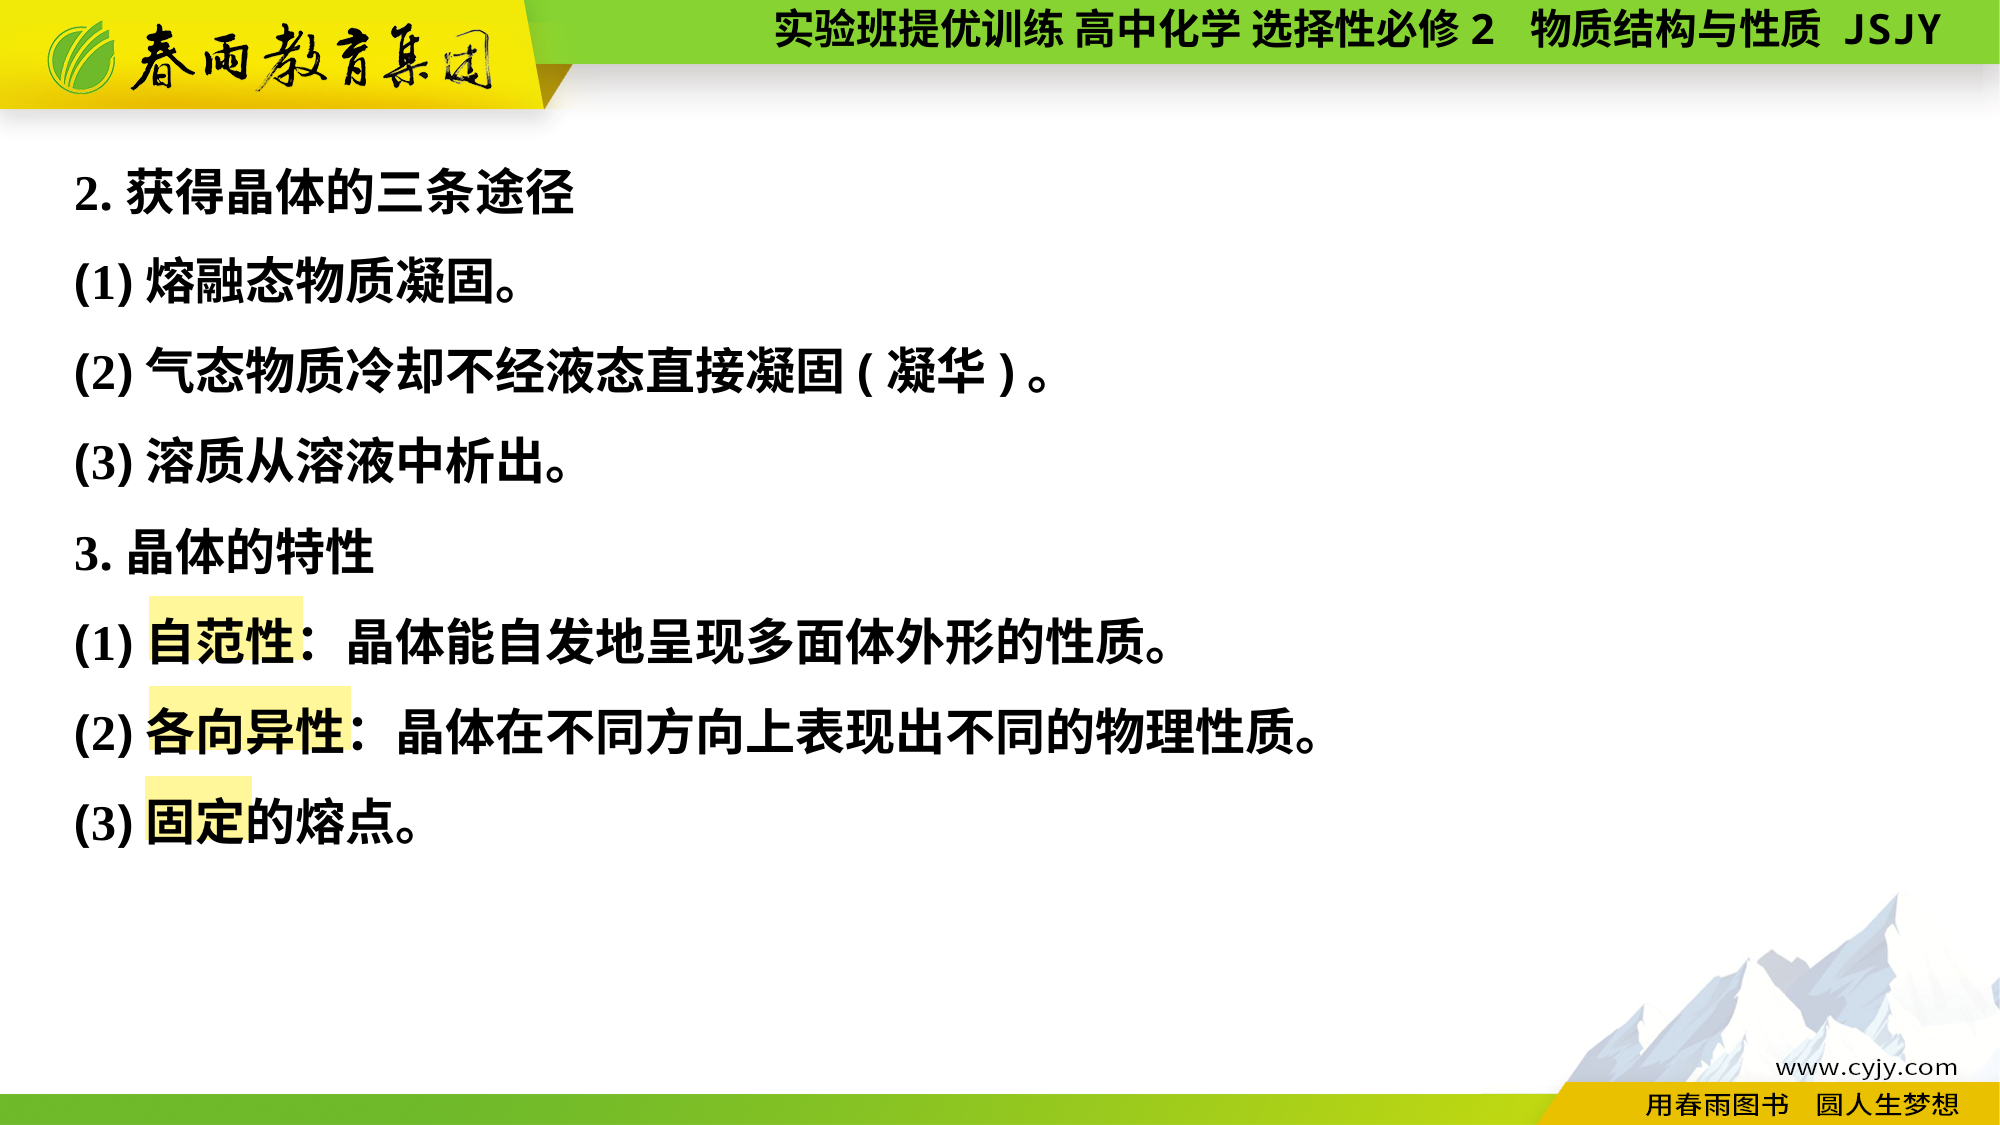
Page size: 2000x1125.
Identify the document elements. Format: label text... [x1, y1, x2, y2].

list 2.获得晶体的三条途径 (1)熔融态物质凝固。 (2)气态物质冷却不经液态直接凝固(凝华)。 (3)溶质从溶液中析出。 3.晶体的特性 (1)自范性：晶体能自发地呈现多面体外形的性质。 (2)各向异性：晶体在不同方向上表现出不同的物理性质。 (3)固定的熔点。 [59, 122, 1944, 865]
picture [0, 0, 2000, 1125]
